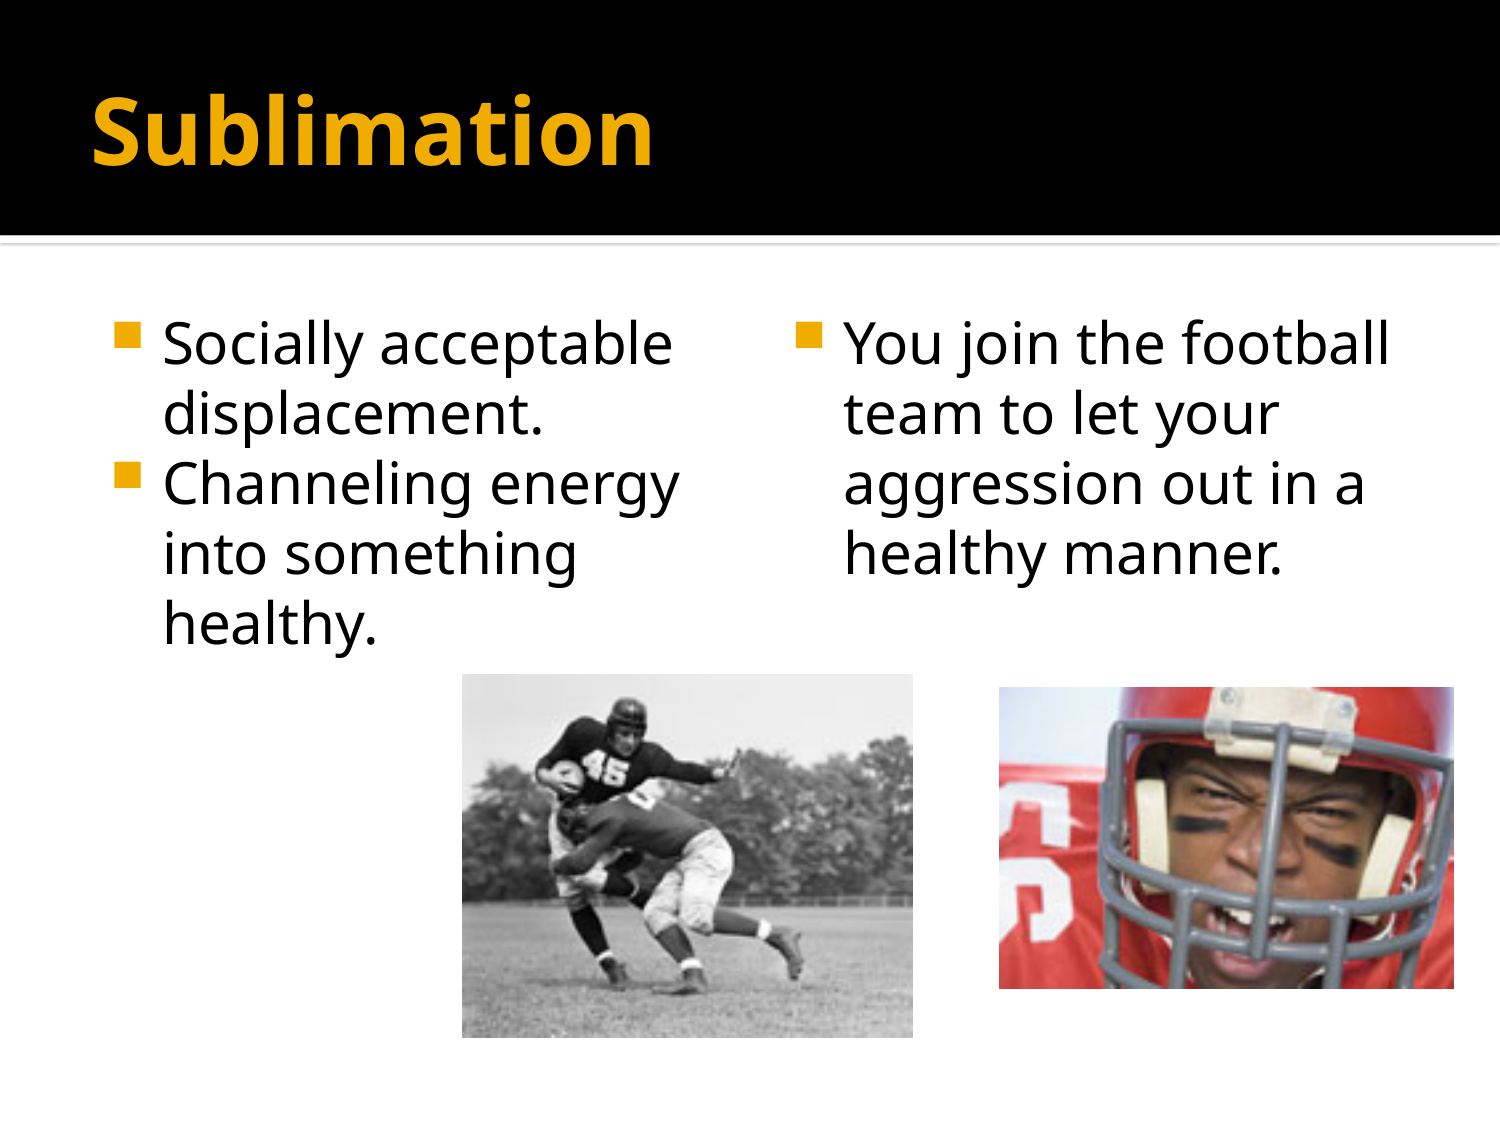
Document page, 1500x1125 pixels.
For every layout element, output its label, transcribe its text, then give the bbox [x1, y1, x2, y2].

picture [462, 674, 913, 1038]
title Sublimation [75, 24, 1425, 231]
picture [999, 687, 1454, 989]
list Socially acceptable displacement. Channeling energy into something healthy. [75, 291, 738, 1050]
list You join the football team to let your aggression out in a healthy manner. [762, 291, 1425, 1050]
